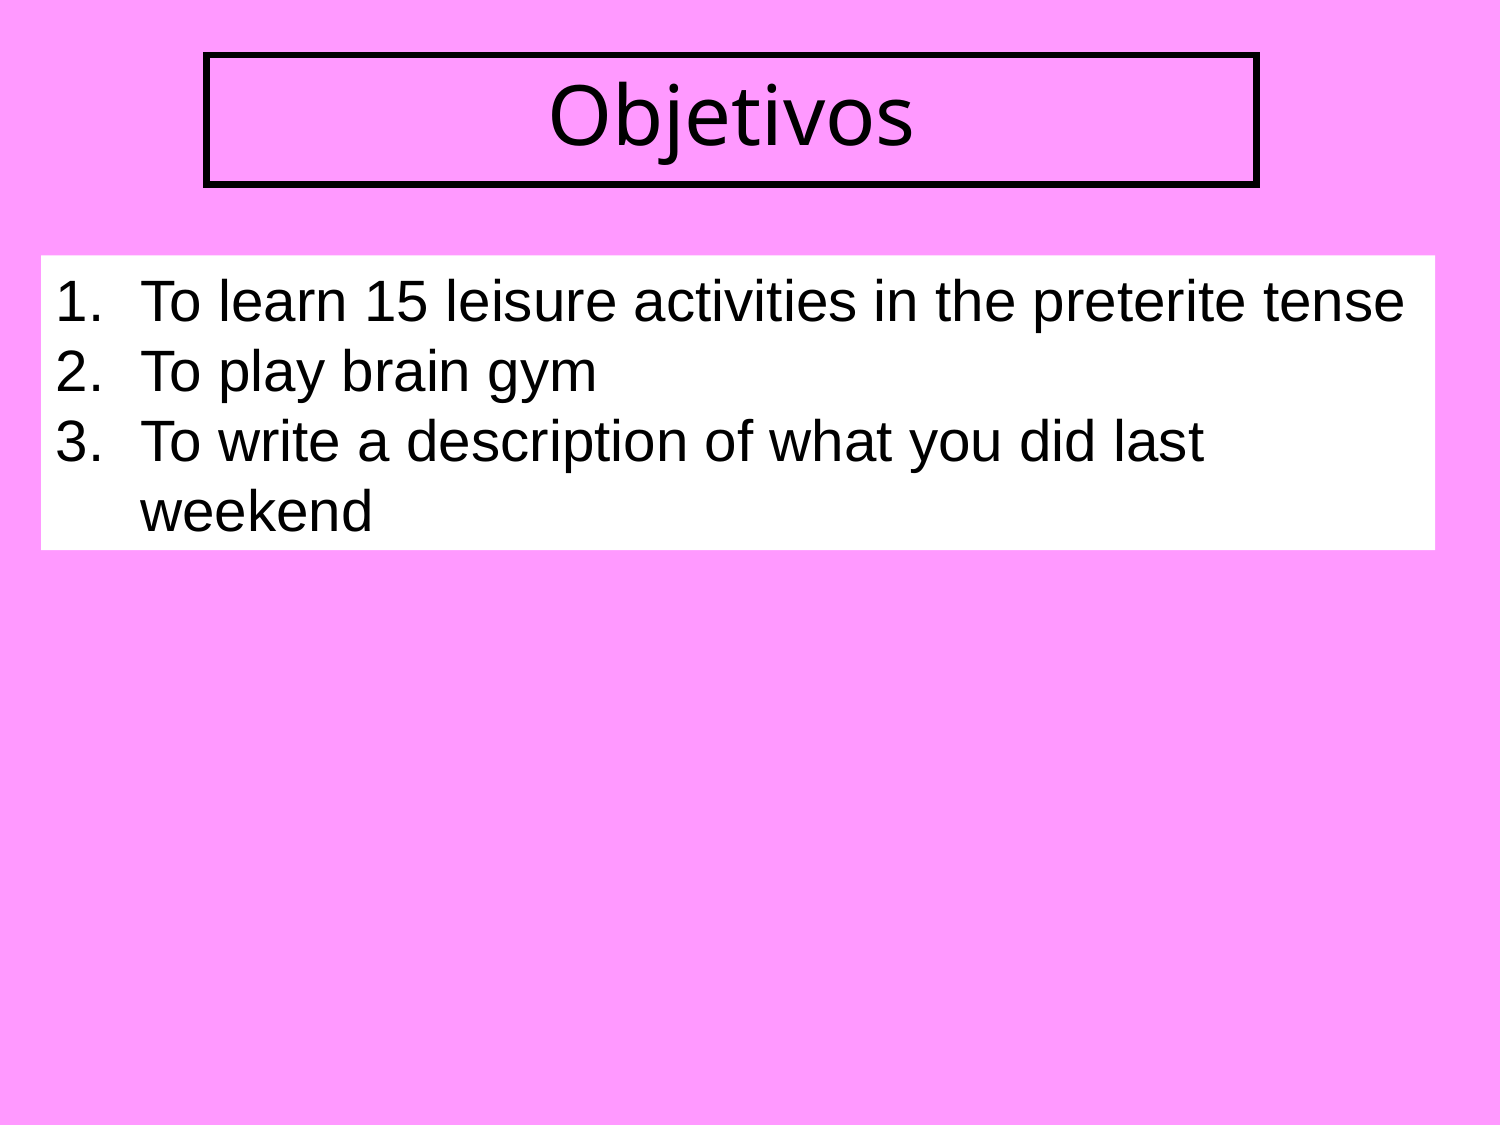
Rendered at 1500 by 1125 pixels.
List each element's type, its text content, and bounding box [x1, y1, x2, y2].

text_box To learn 15 leisure activities in the preterite tense To play brain gym To write a description of what you did last weekend [41, 255, 1436, 551]
subtitle Objetivos [206, 54, 1257, 185]
